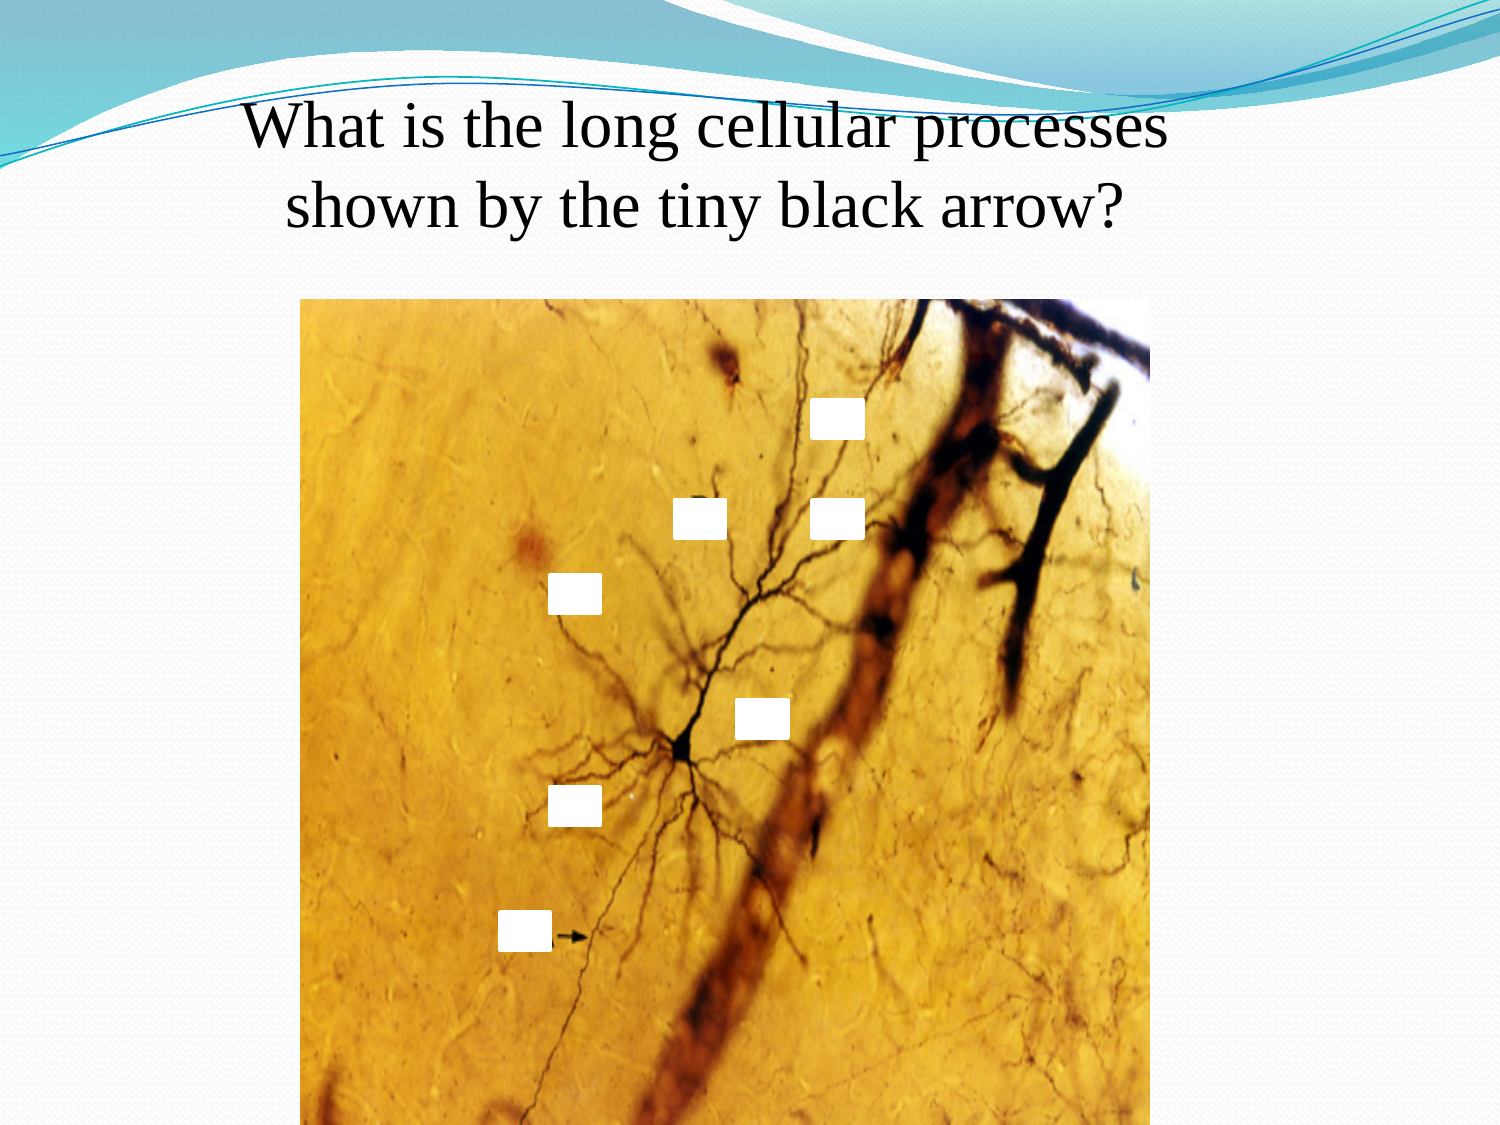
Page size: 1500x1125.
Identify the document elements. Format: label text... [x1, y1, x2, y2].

picture [299, 299, 1151, 1125]
text_box What is the long cellular processes shown by the tiny black arrow? [187, 73, 1225, 248]
